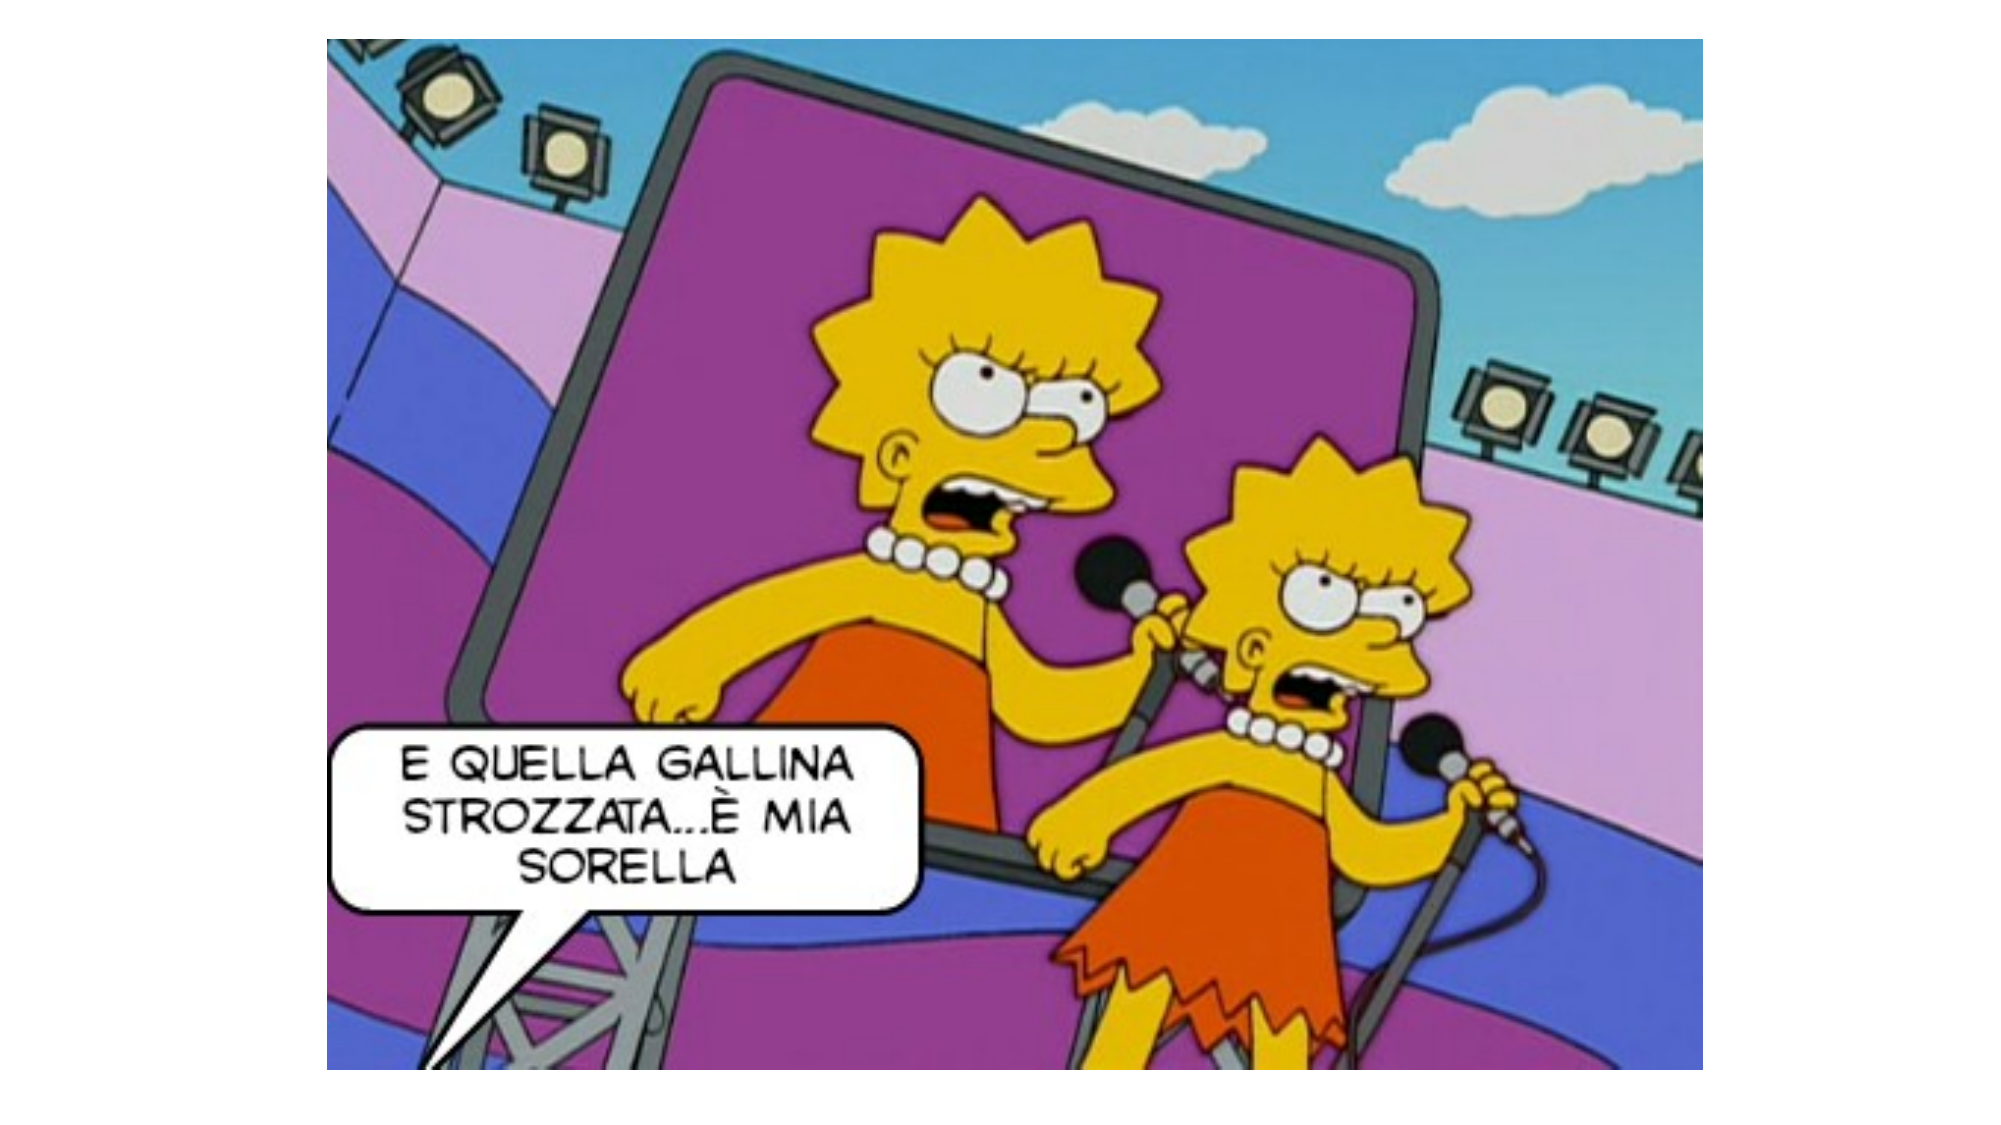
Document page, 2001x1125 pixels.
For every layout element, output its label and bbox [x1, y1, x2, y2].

list [327, 40, 1703, 1070]
